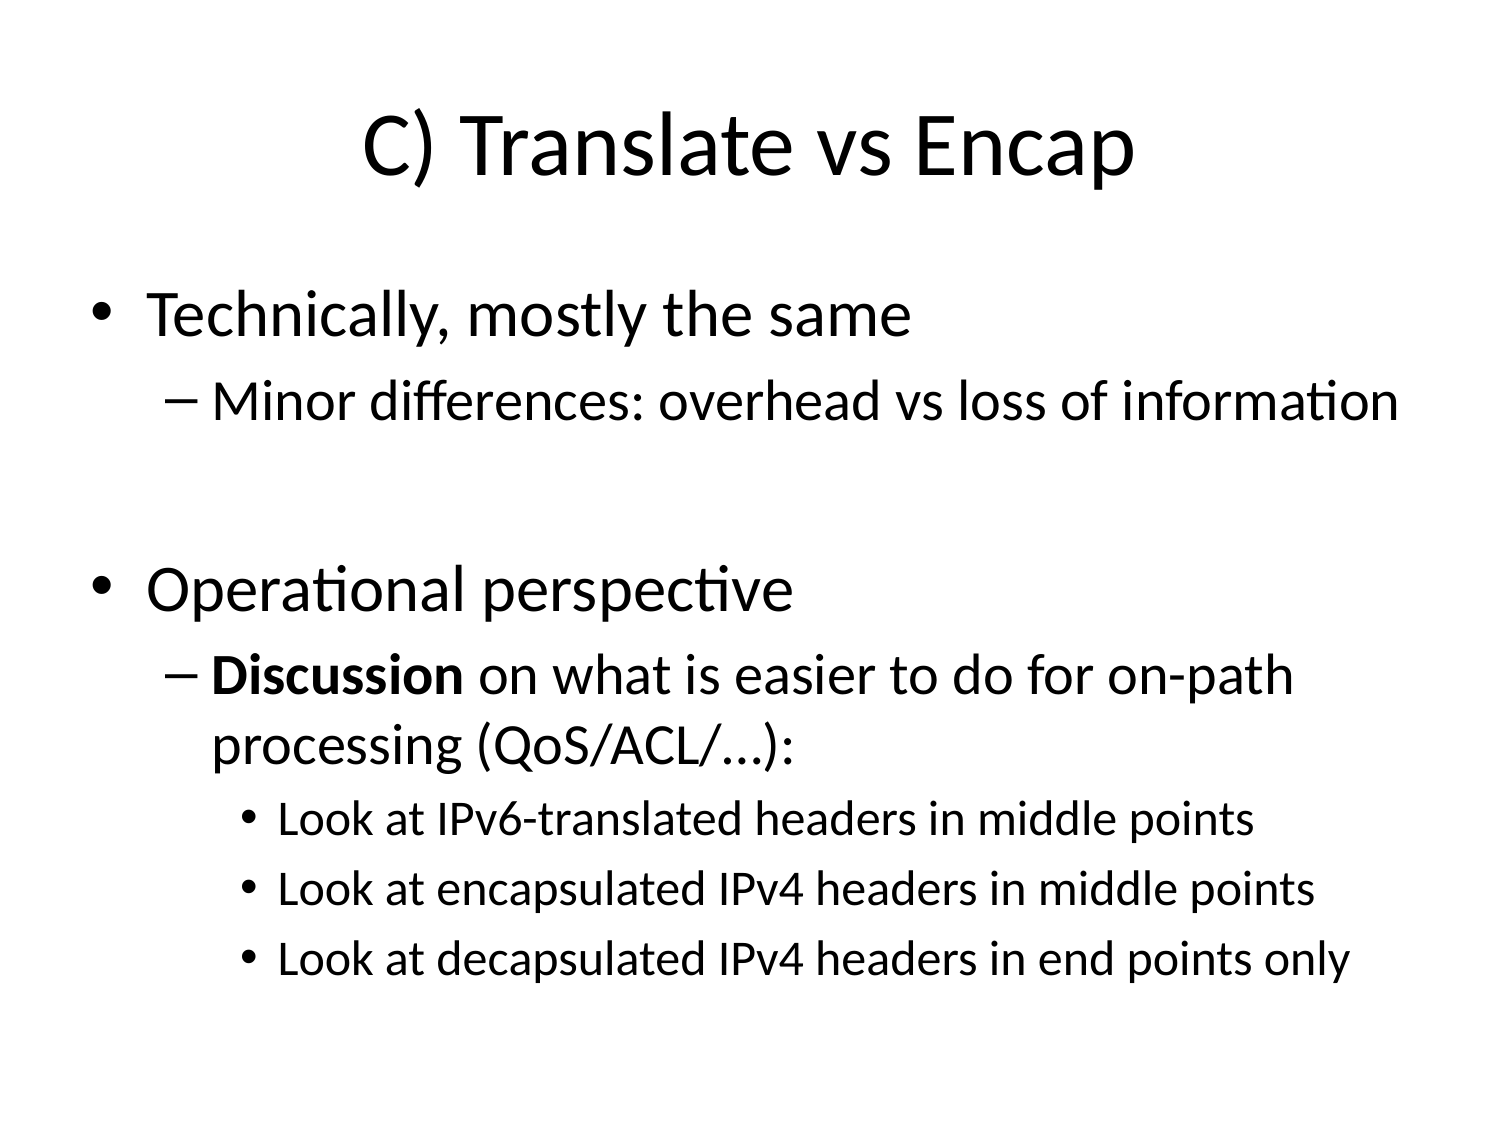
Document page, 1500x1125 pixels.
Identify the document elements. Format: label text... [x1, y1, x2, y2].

list Technically, mostly the same Minor differences: overhead vs loss of information Operational perspective Discussion on what is easier to do for on-path processing (QoS/ACL/…): Look at IPv6-translated headers in middle points Look at encapsulated IPv4 headers in middle points Look at decapsulated IPv4 headers in end points only [75, 262, 1425, 1005]
title C) Translate vs Encap [75, 45, 1425, 233]
